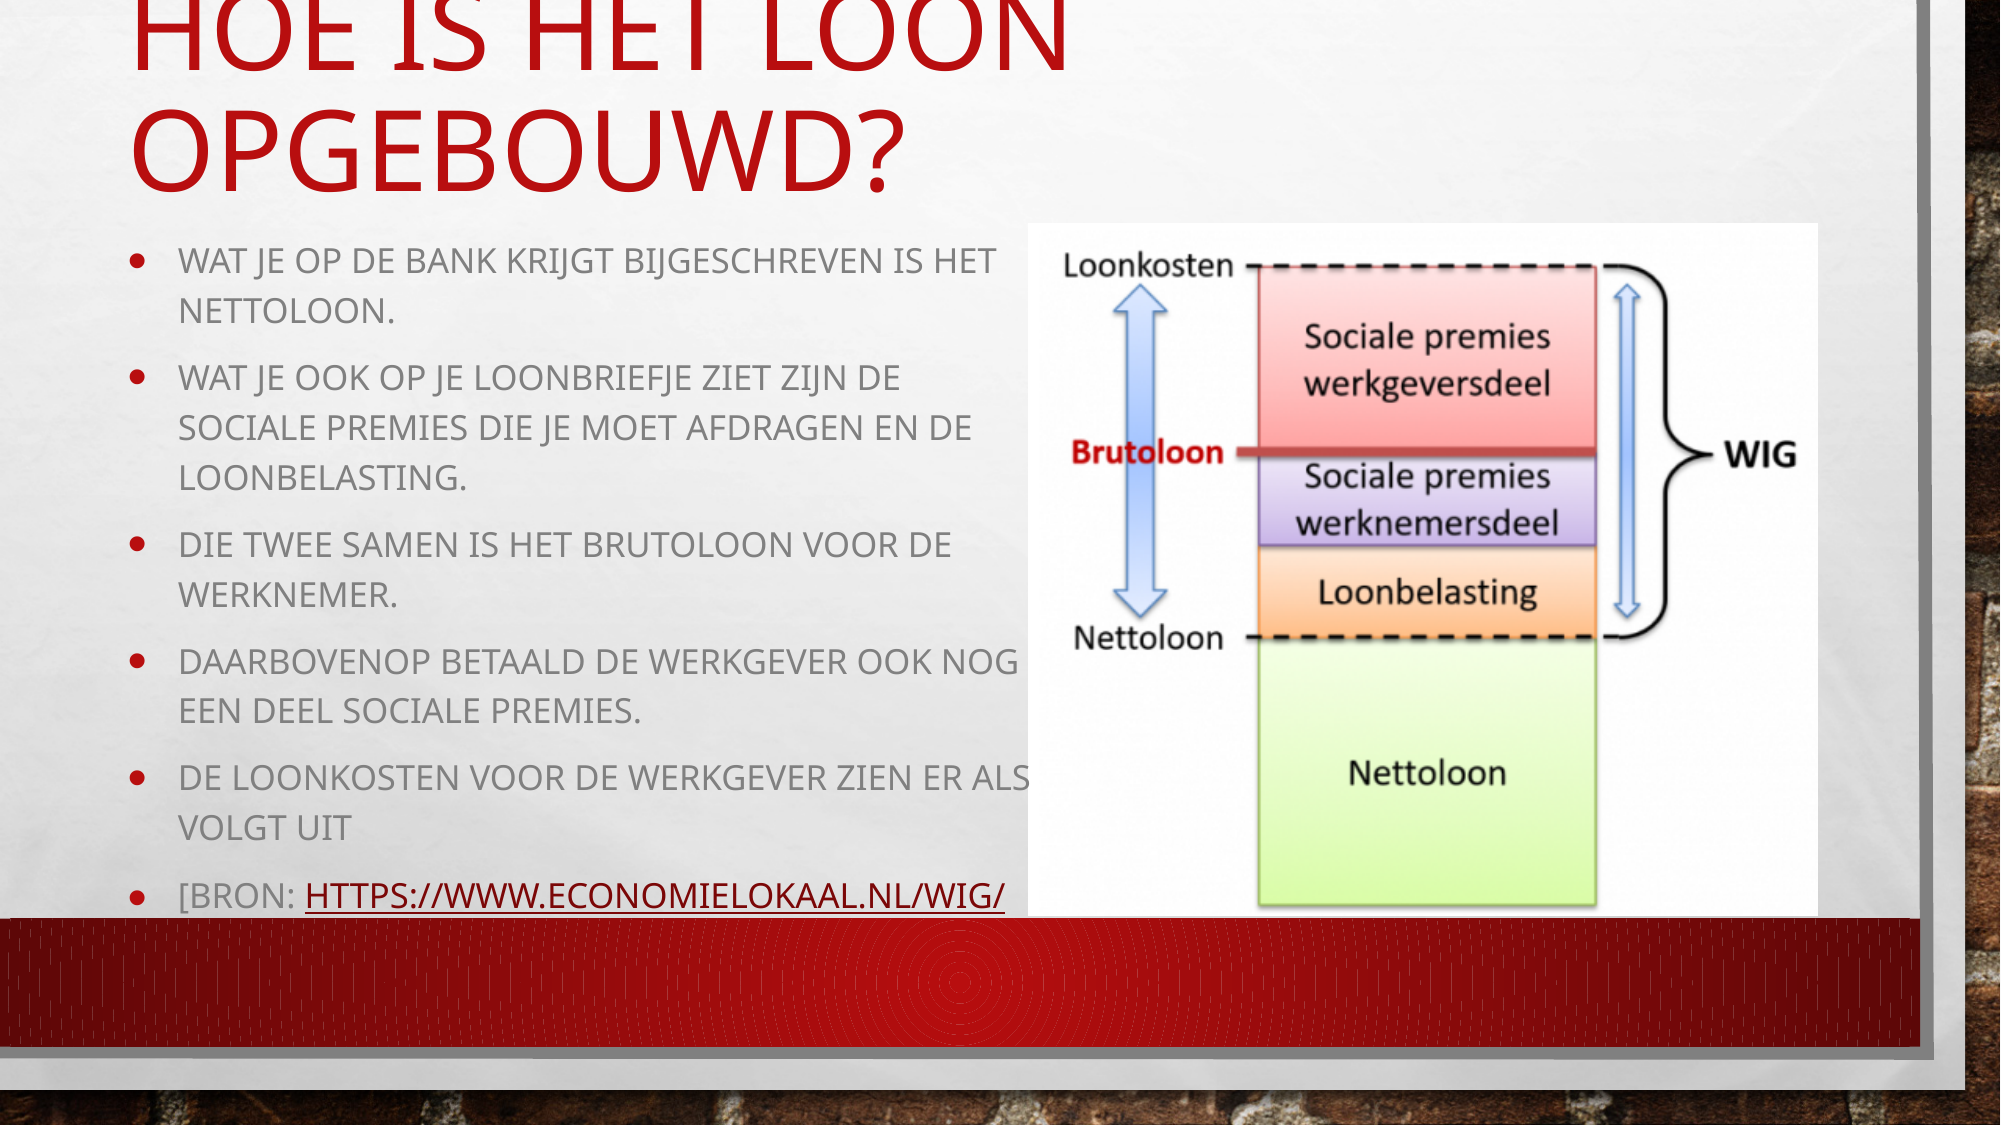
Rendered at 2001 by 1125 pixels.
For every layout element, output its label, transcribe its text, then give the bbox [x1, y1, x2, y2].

picture [1028, 223, 1818, 916]
title Hoe is het loon opgebouwd? [112, 64, 1818, 223]
picture [0, 0, 2000, 1125]
list Wat je op de bank krijgt bijgeschreven is het nettoloon. Wat je ook op je loonbriefje ziet zijn de sociale premies die je moet afdragen en de loonbelasting. Die twee samen is het brutoloon voor de werknemer. Daarbovenop betaald de werkgever ook nog een deel sociale premies. De loonkosten voor de werkgever zien er als volgt uit [bron: https://www.economielokaal.nl/wig/ [112, 223, 1053, 939]
